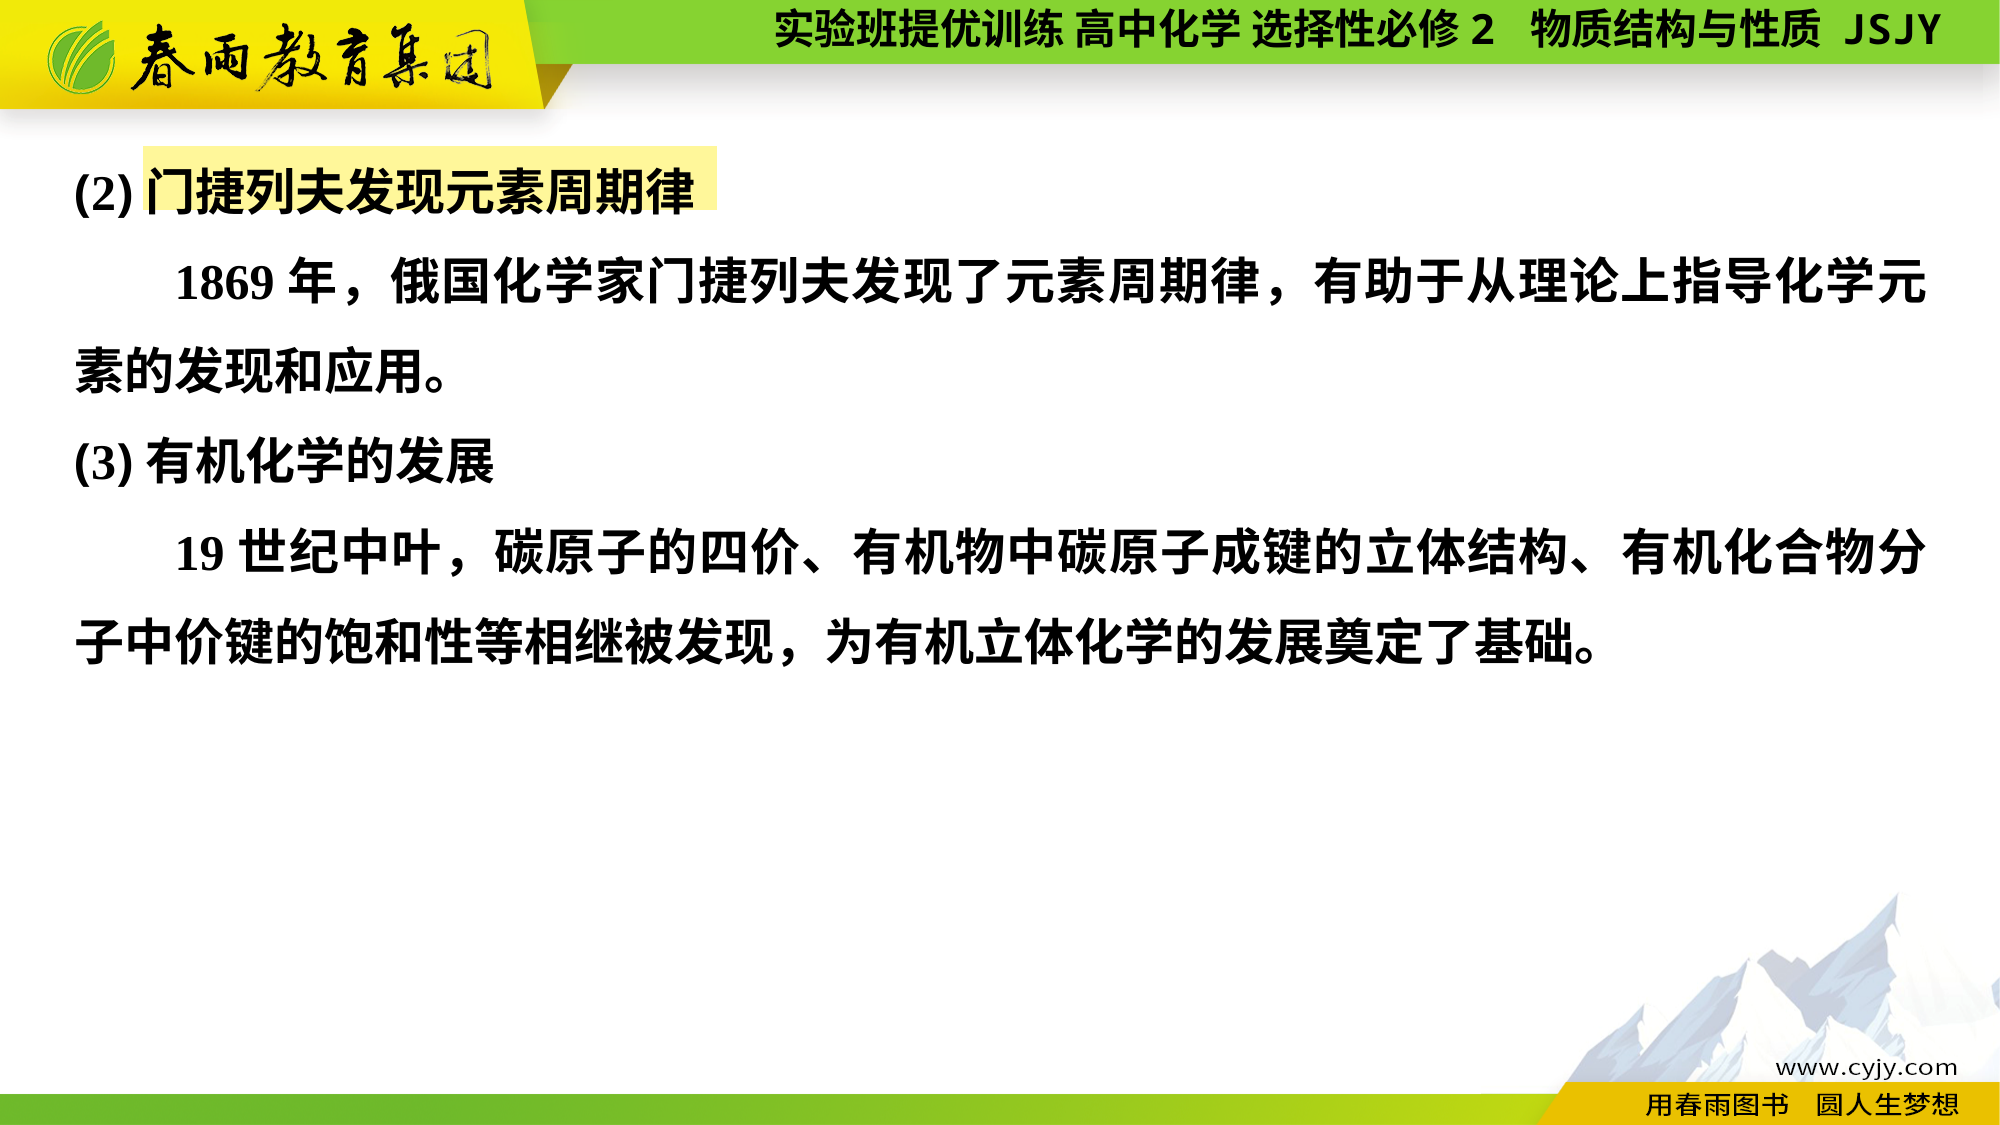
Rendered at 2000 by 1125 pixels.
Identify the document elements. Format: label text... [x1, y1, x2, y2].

list (2)门捷列夫发现元素周期律 1869年，俄国化学家门捷列夫发现了元素周期律，有助于从理论上指导化学元素的发现和应用。 (3)有机化学的发展 19世纪中叶，碳原子的四价、有机物中碳原子成键的立体结构、有机化合物分子中价键的饱和性等相继被发现，为有机立体化学的发展奠定了基础。 [59, 122, 1944, 683]
picture [0, 0, 2000, 1125]
